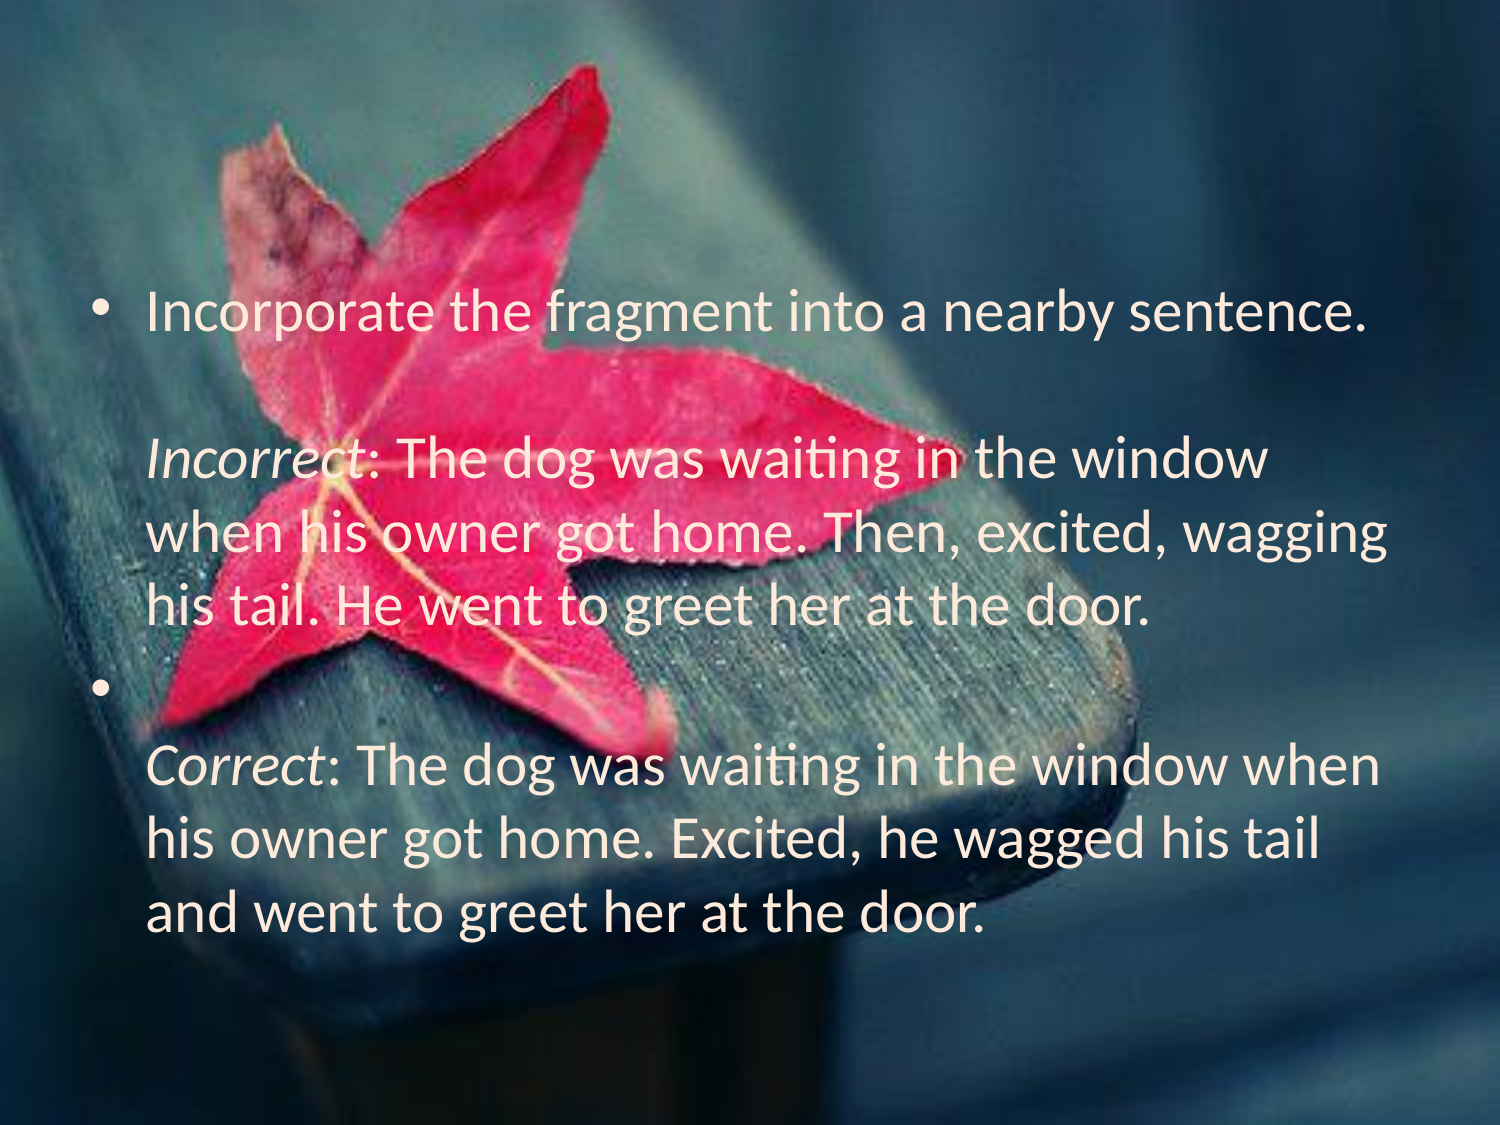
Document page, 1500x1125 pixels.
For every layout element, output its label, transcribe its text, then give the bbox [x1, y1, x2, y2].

picture [0, 0, 1500, 1125]
list Incorporate the fragment into a nearby sentence. Incorrect: The dog was waiting in the window when his owner got home. Then, excited, wagging his tail. He went to greet her at the door. Correct: The dog was waiting in the window when his owner got home. Excited, he wagged his tail and went to greet her at the door. [75, 262, 1425, 1005]
